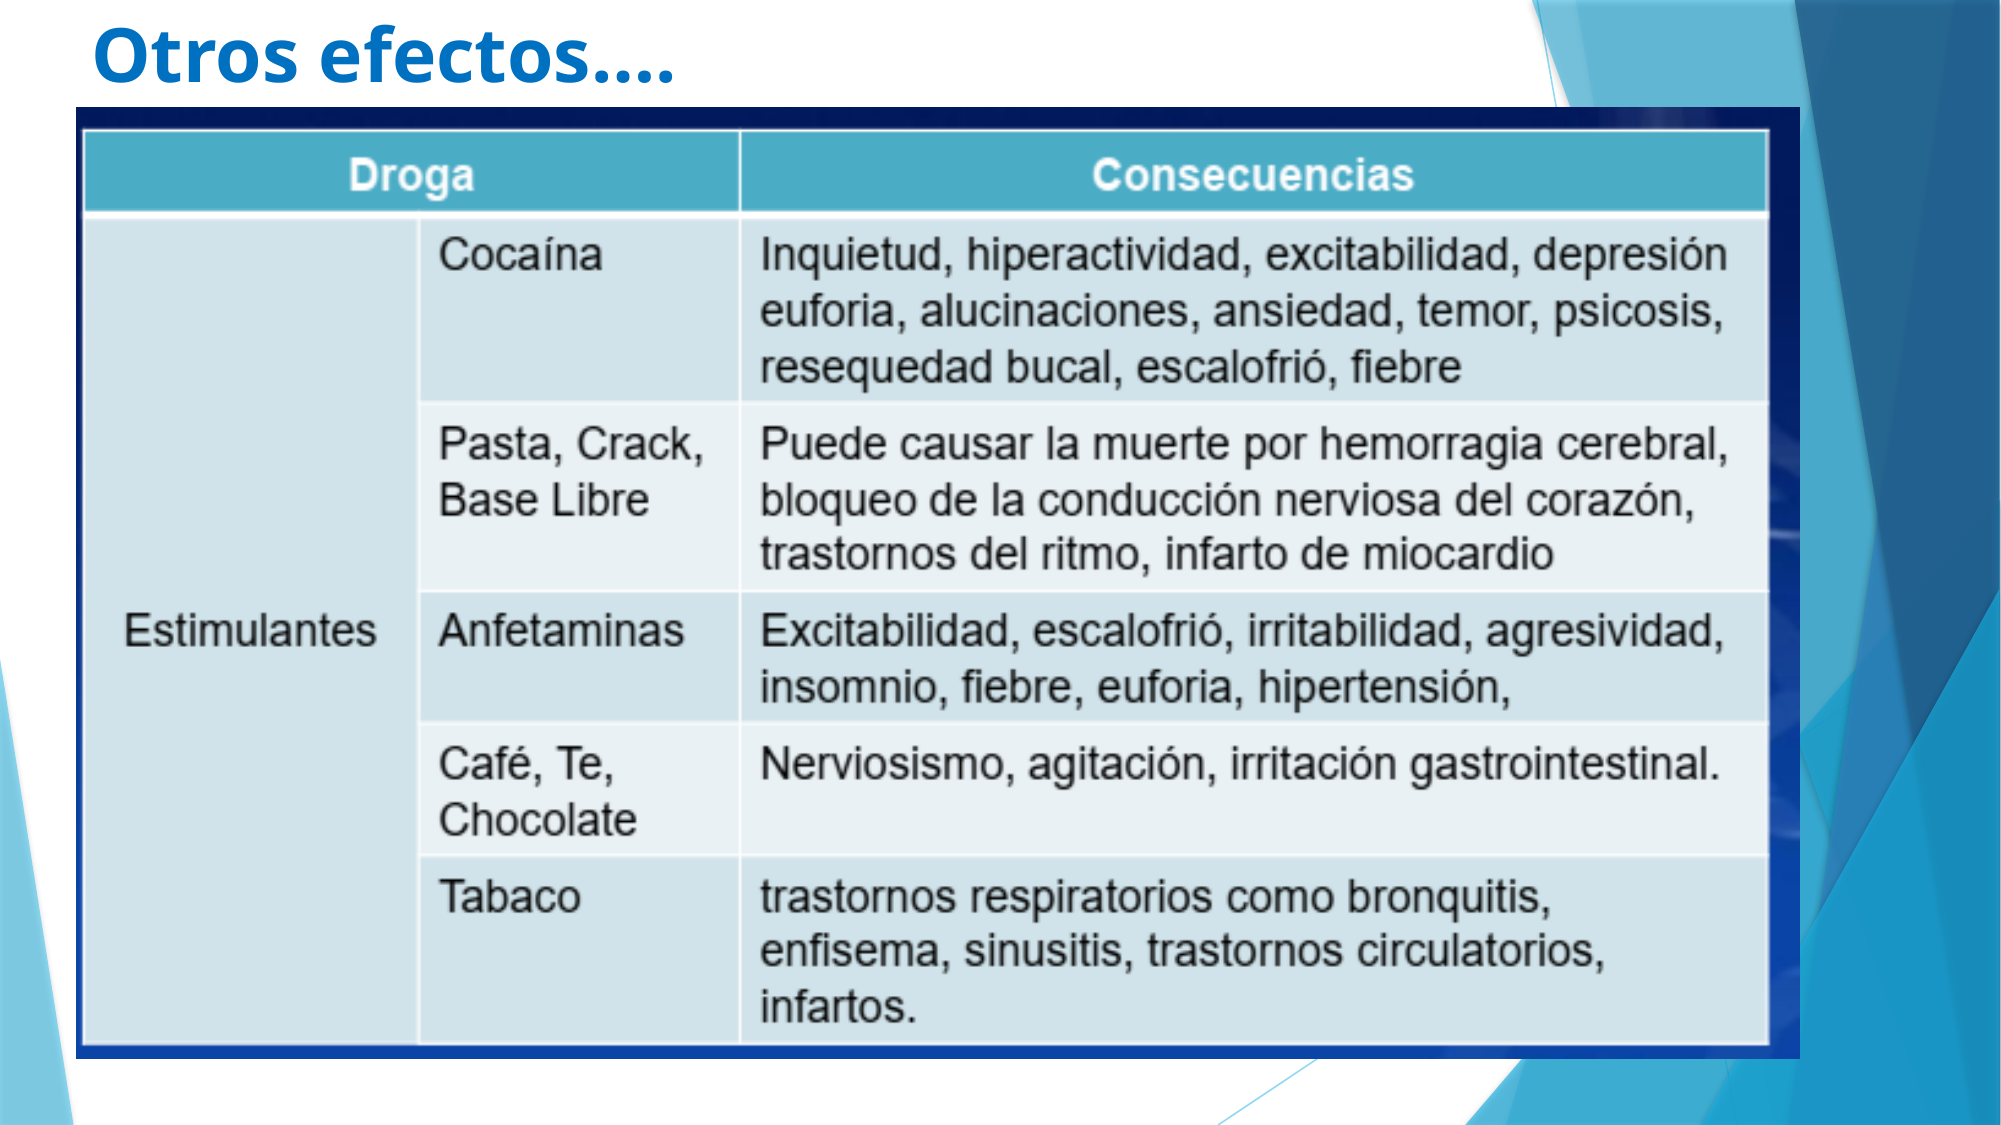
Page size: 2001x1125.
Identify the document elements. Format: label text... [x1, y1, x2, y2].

picture [75, 107, 1801, 1060]
title Otros efectos…. [76, 0, 1487, 107]
